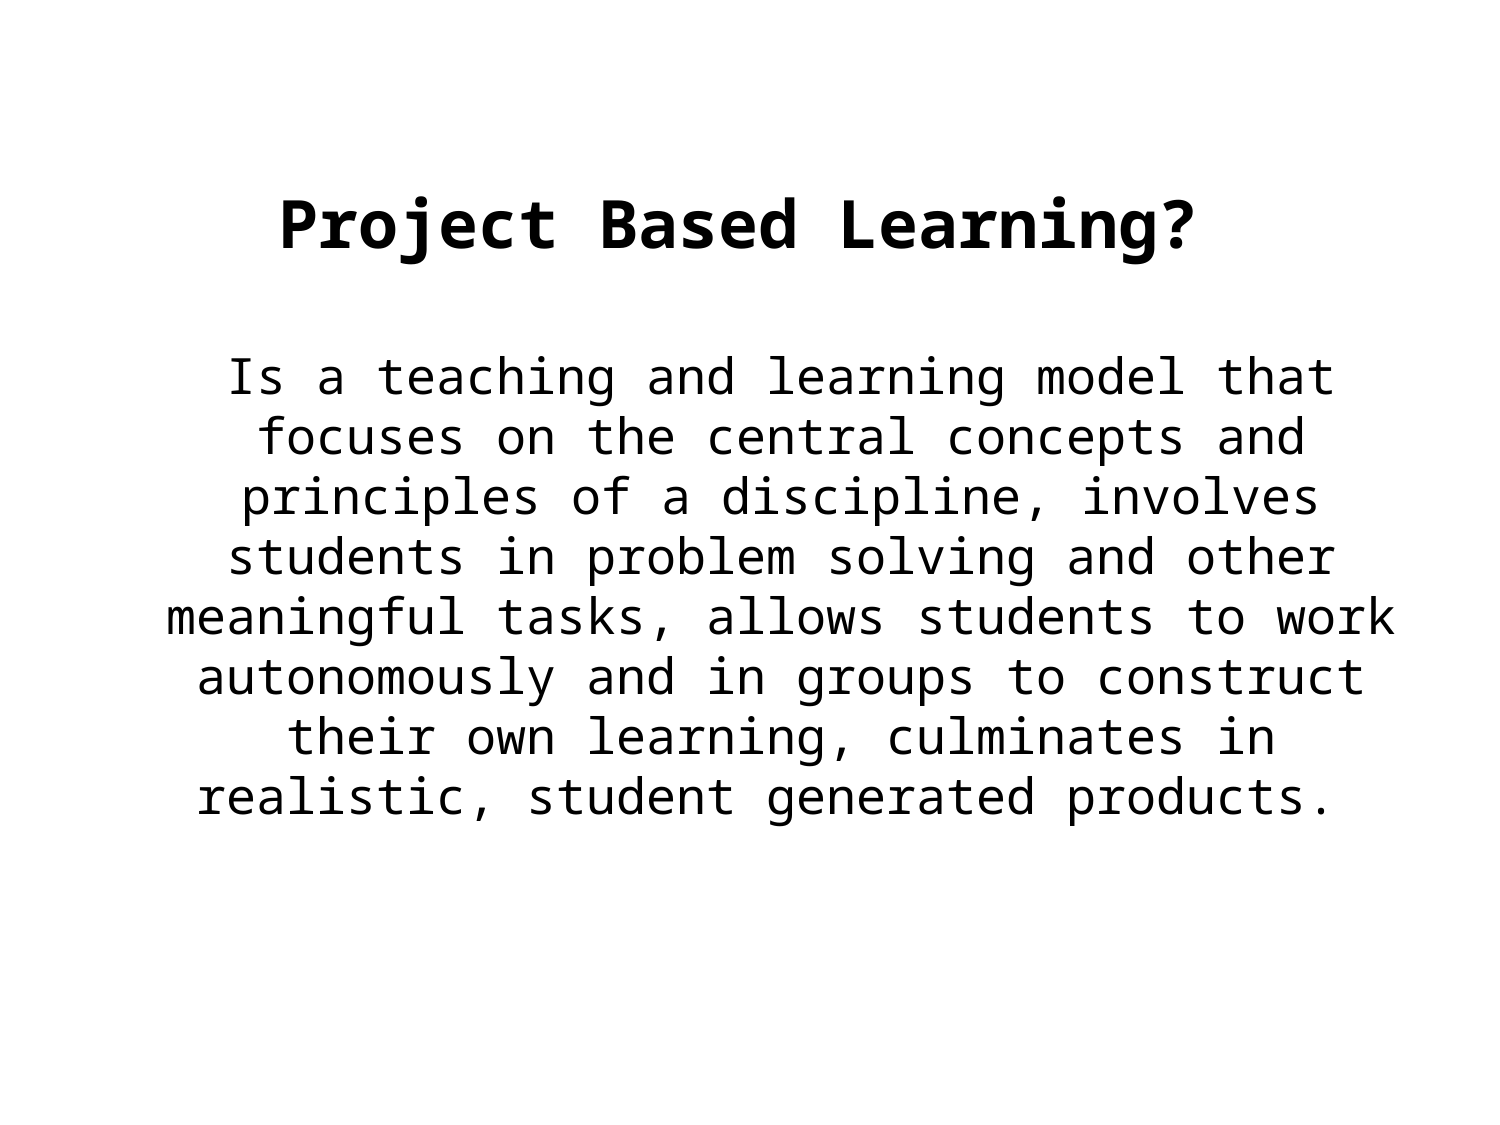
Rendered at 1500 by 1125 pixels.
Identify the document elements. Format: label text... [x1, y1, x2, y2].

text_box Is a teaching and learning model that focuses on the central concepts and principles of a discipline, involves students in problem solving and other meaningful tasks, allows students to work autonomously and in groups to construct their own learning, culminates in realistic, student generated products. [137, 337, 1425, 893]
text_box Project Based Learning? [263, 174, 1213, 270]
